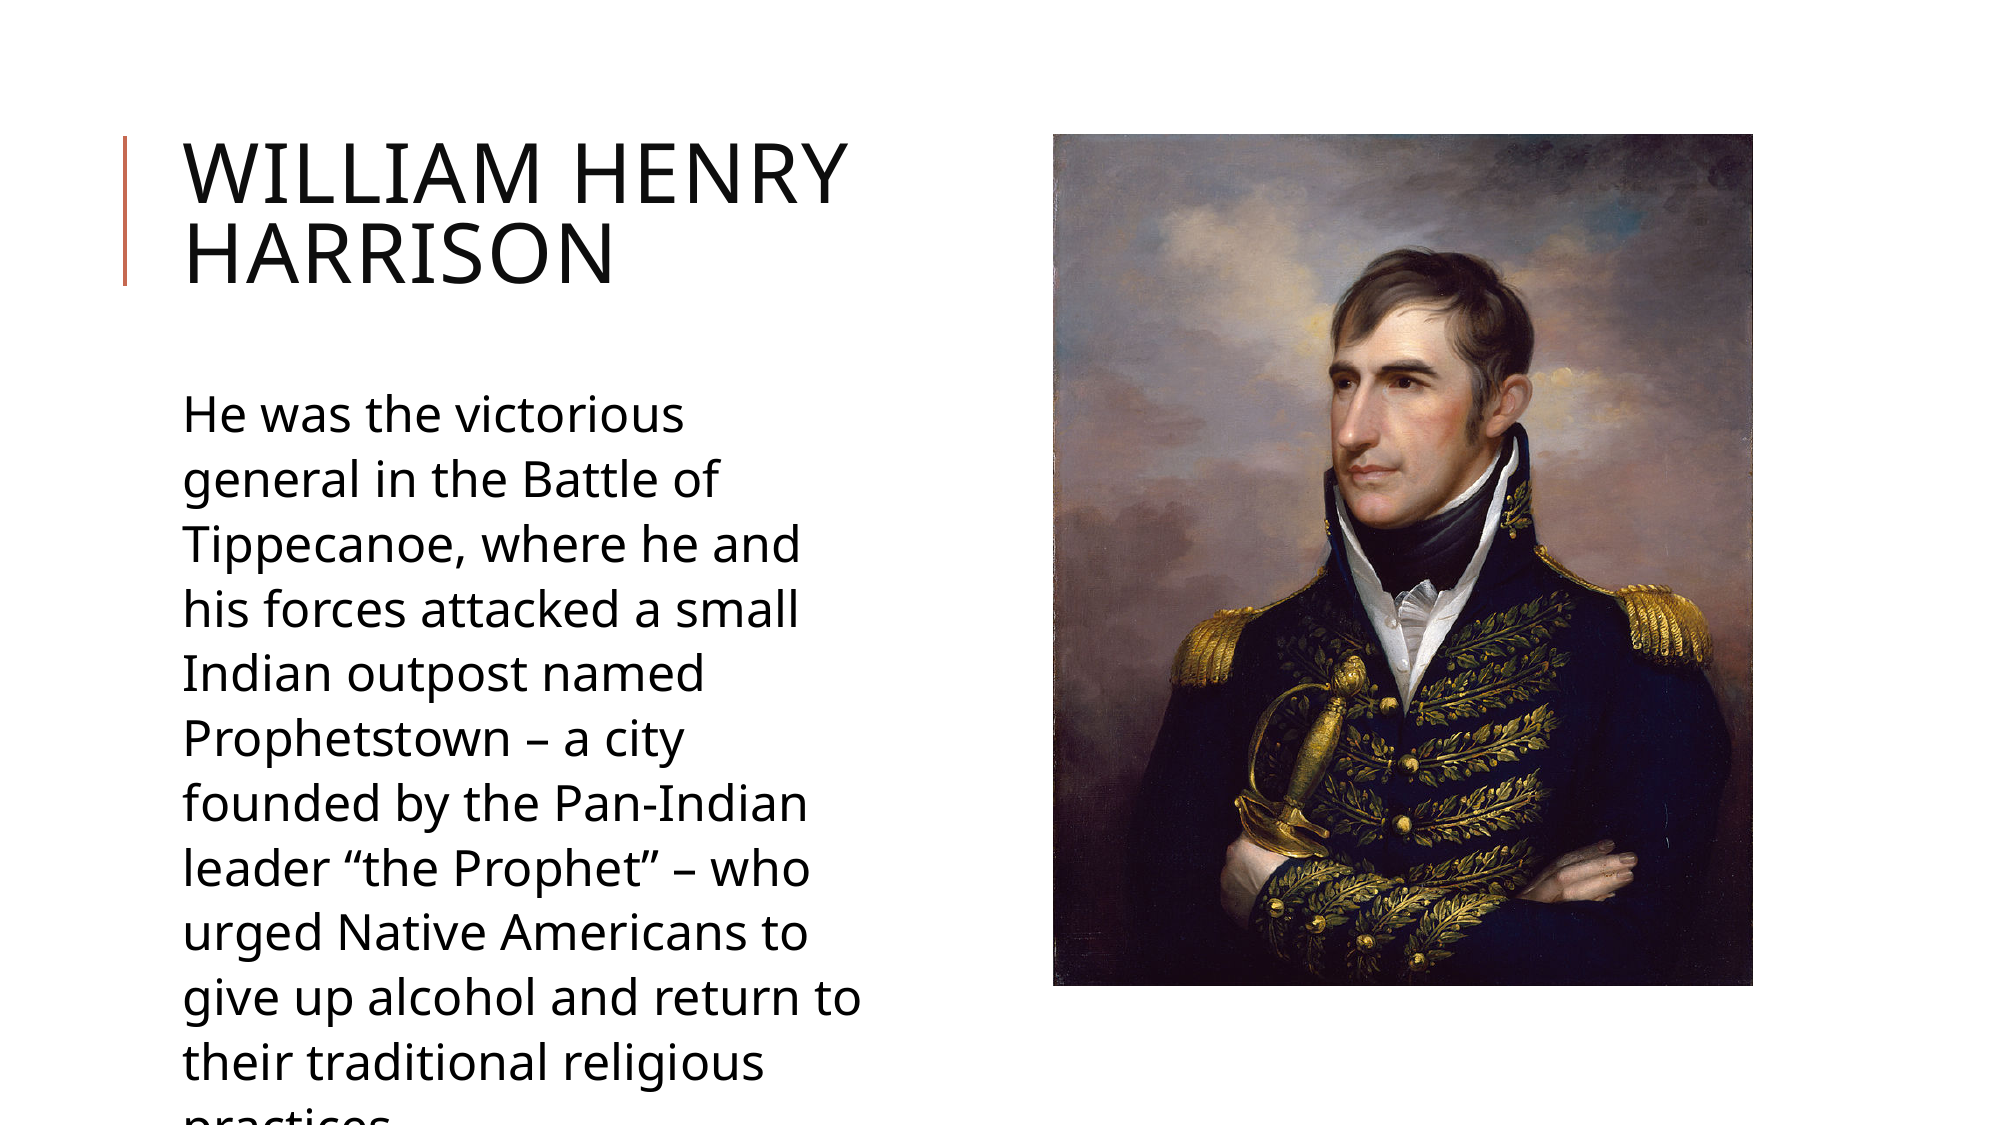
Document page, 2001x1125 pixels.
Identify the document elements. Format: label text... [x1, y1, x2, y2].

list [1053, 134, 1754, 986]
list He was the victorious general in the Battle of Tippecanoe, where he and his forces attacked a small Indian outpost named Prophetstown – a city founded by the Pan-Indian leader “the Prophet” – who urged Native Americans to give up alcohol and return to their traditional religious practices. [168, 370, 888, 988]
title William henry Harrison [168, 77, 888, 363]
